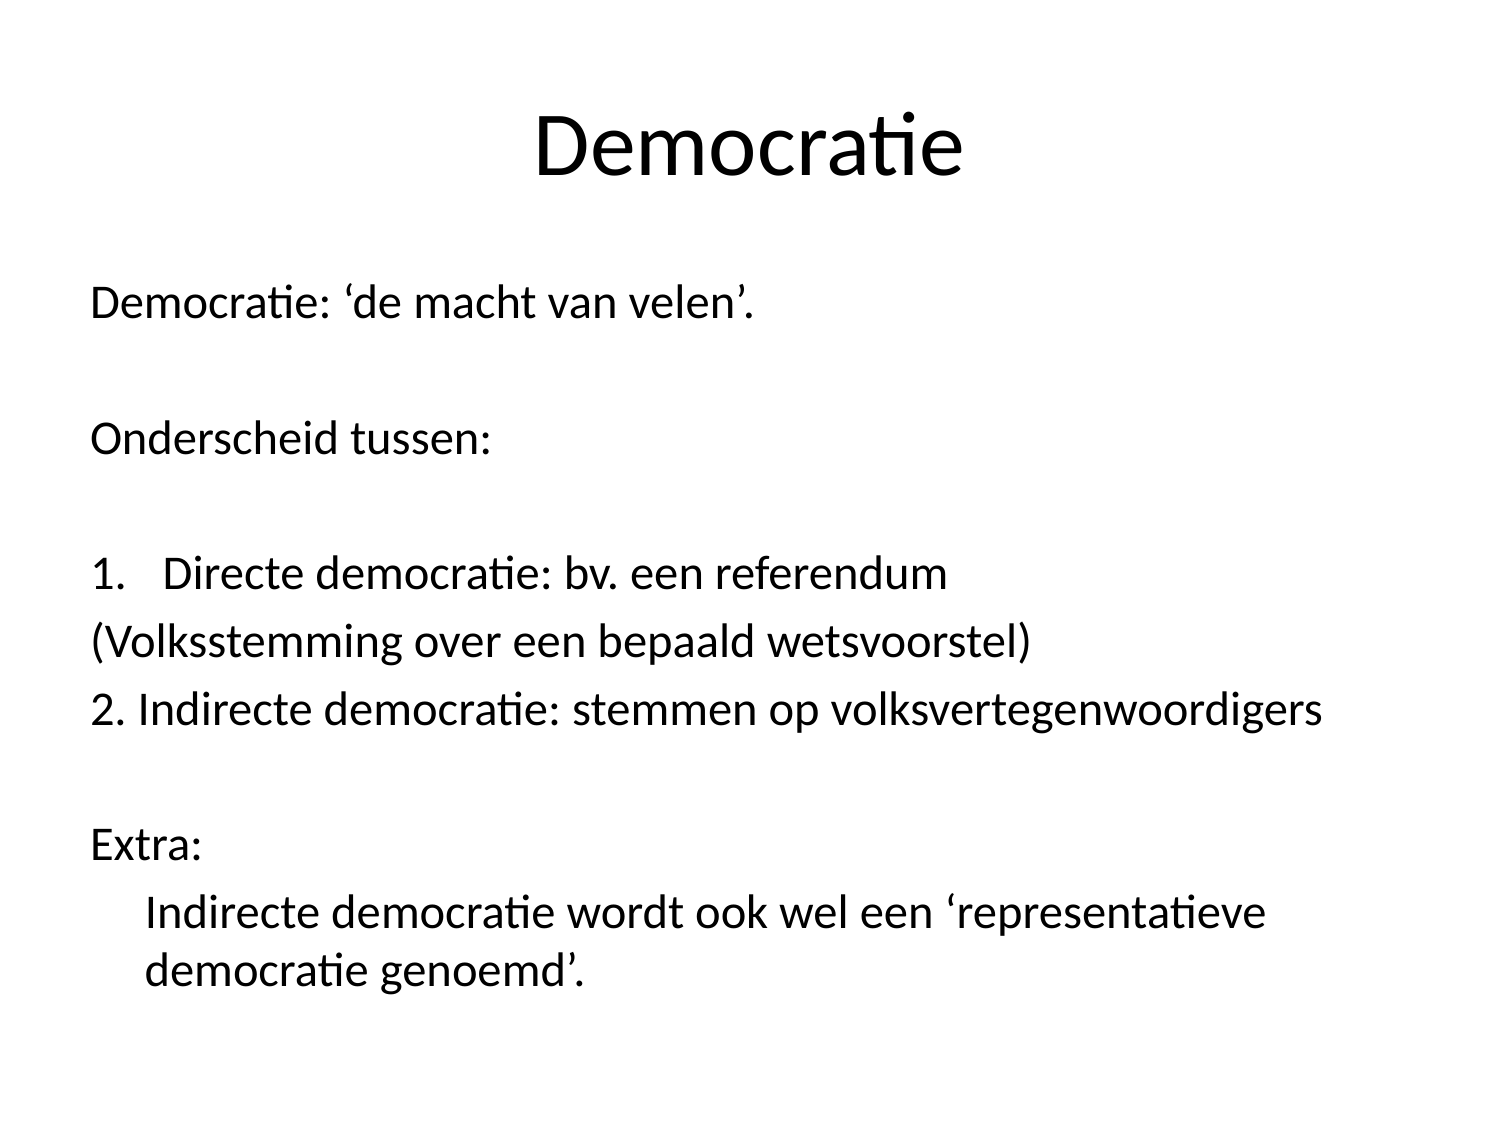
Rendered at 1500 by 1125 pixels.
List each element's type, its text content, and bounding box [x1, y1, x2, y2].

list Democratie: ‘de macht van velen’. Onderscheid tussen: Directe democratie: bv. een referendum (Volksstemming over een bepaald wetsvoorstel) 2. Indirecte democratie: stemmen op volksvertegenwoordigers Extra: Indirecte democratie wordt ook wel een ‘representatieve democratie genoemd’. [75, 262, 1425, 1005]
title Democratie [75, 45, 1425, 233]
